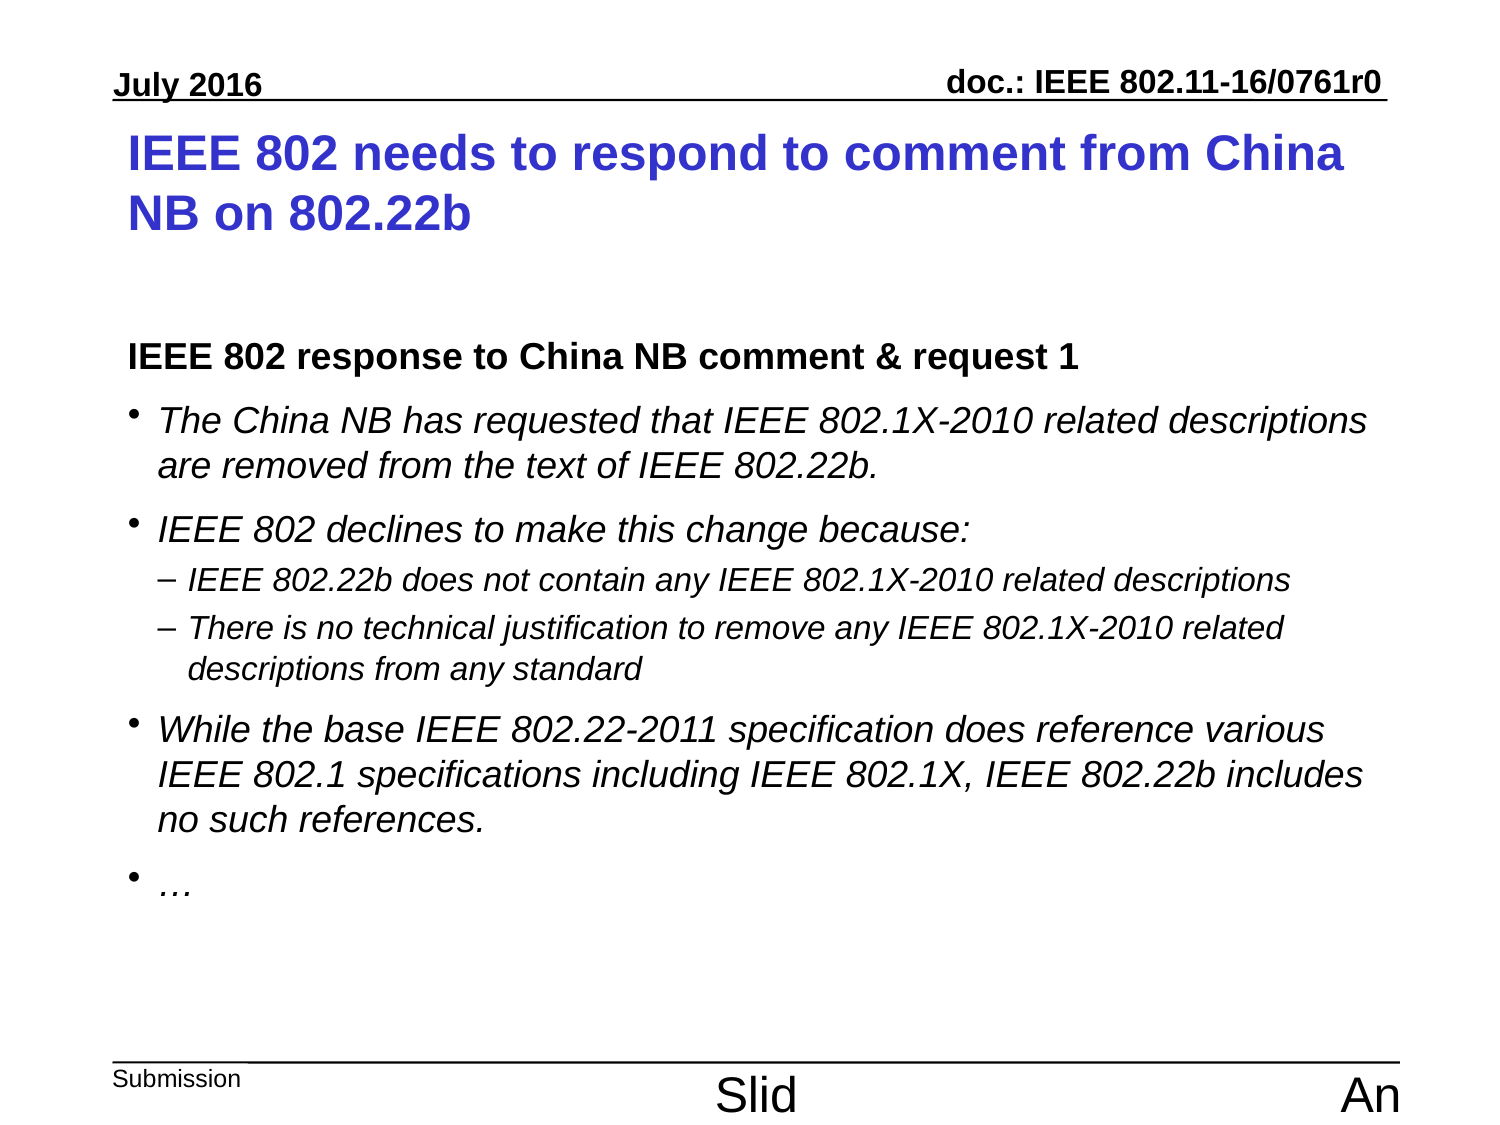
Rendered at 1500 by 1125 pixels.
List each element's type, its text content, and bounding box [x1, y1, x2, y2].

footer Andrew Myles, Cisco [1320, 1061, 1402, 1093]
list IEEE 802 response to China NB comment & request 1 The China NB has requested that IEEE 802.1X-2010 related descriptions are removed from the text of IEEE 802.22b. IEEE 802 declines to make this change because: IEEE 802.22b does not contain any IEEE 802.1X-2010 related descriptions There is no technical justification to remove any IEEE 802.1X-2010 related descriptions from any standard While the base IEEE 802.22-2011 specification does reference various IEEE 802.1 specifications including IEEE 802.1X, IEEE 802.22b includes no such references. … [112, 324, 1388, 1000]
title IEEE 802 needs to respond to comment from China NB on 802.22b [112, 112, 1388, 288]
slide_number Slide 10 [709, 1061, 803, 1093]
